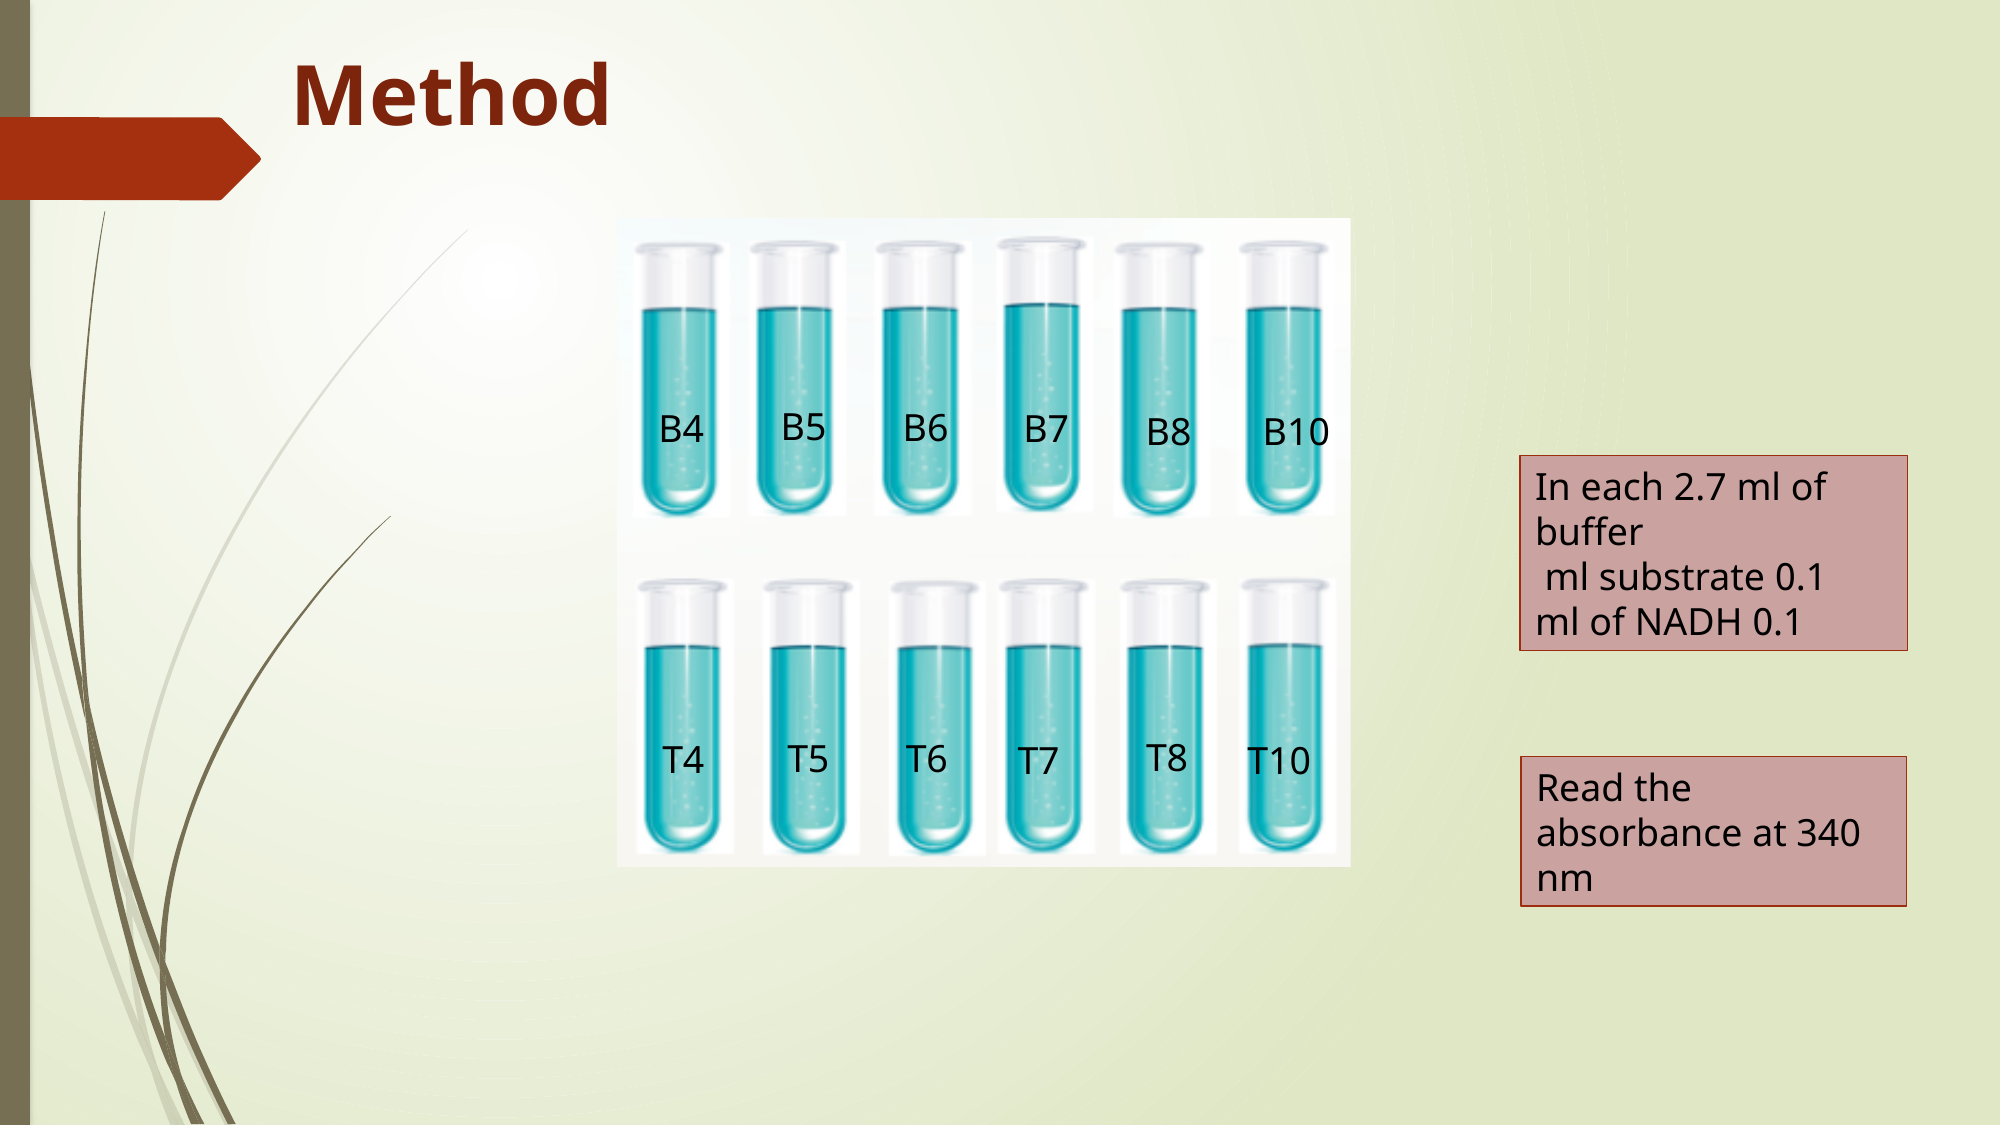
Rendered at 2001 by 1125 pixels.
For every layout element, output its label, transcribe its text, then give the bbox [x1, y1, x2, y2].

picture [616, 218, 1351, 867]
text_box In each 2.7 ml of buffer 0.1 ml substrate 0.1 ml of NADH [1519, 455, 1908, 651]
text_box Read the absorbance at 340 nm [1520, 756, 1907, 907]
text_box Method [275, 35, 629, 150]
